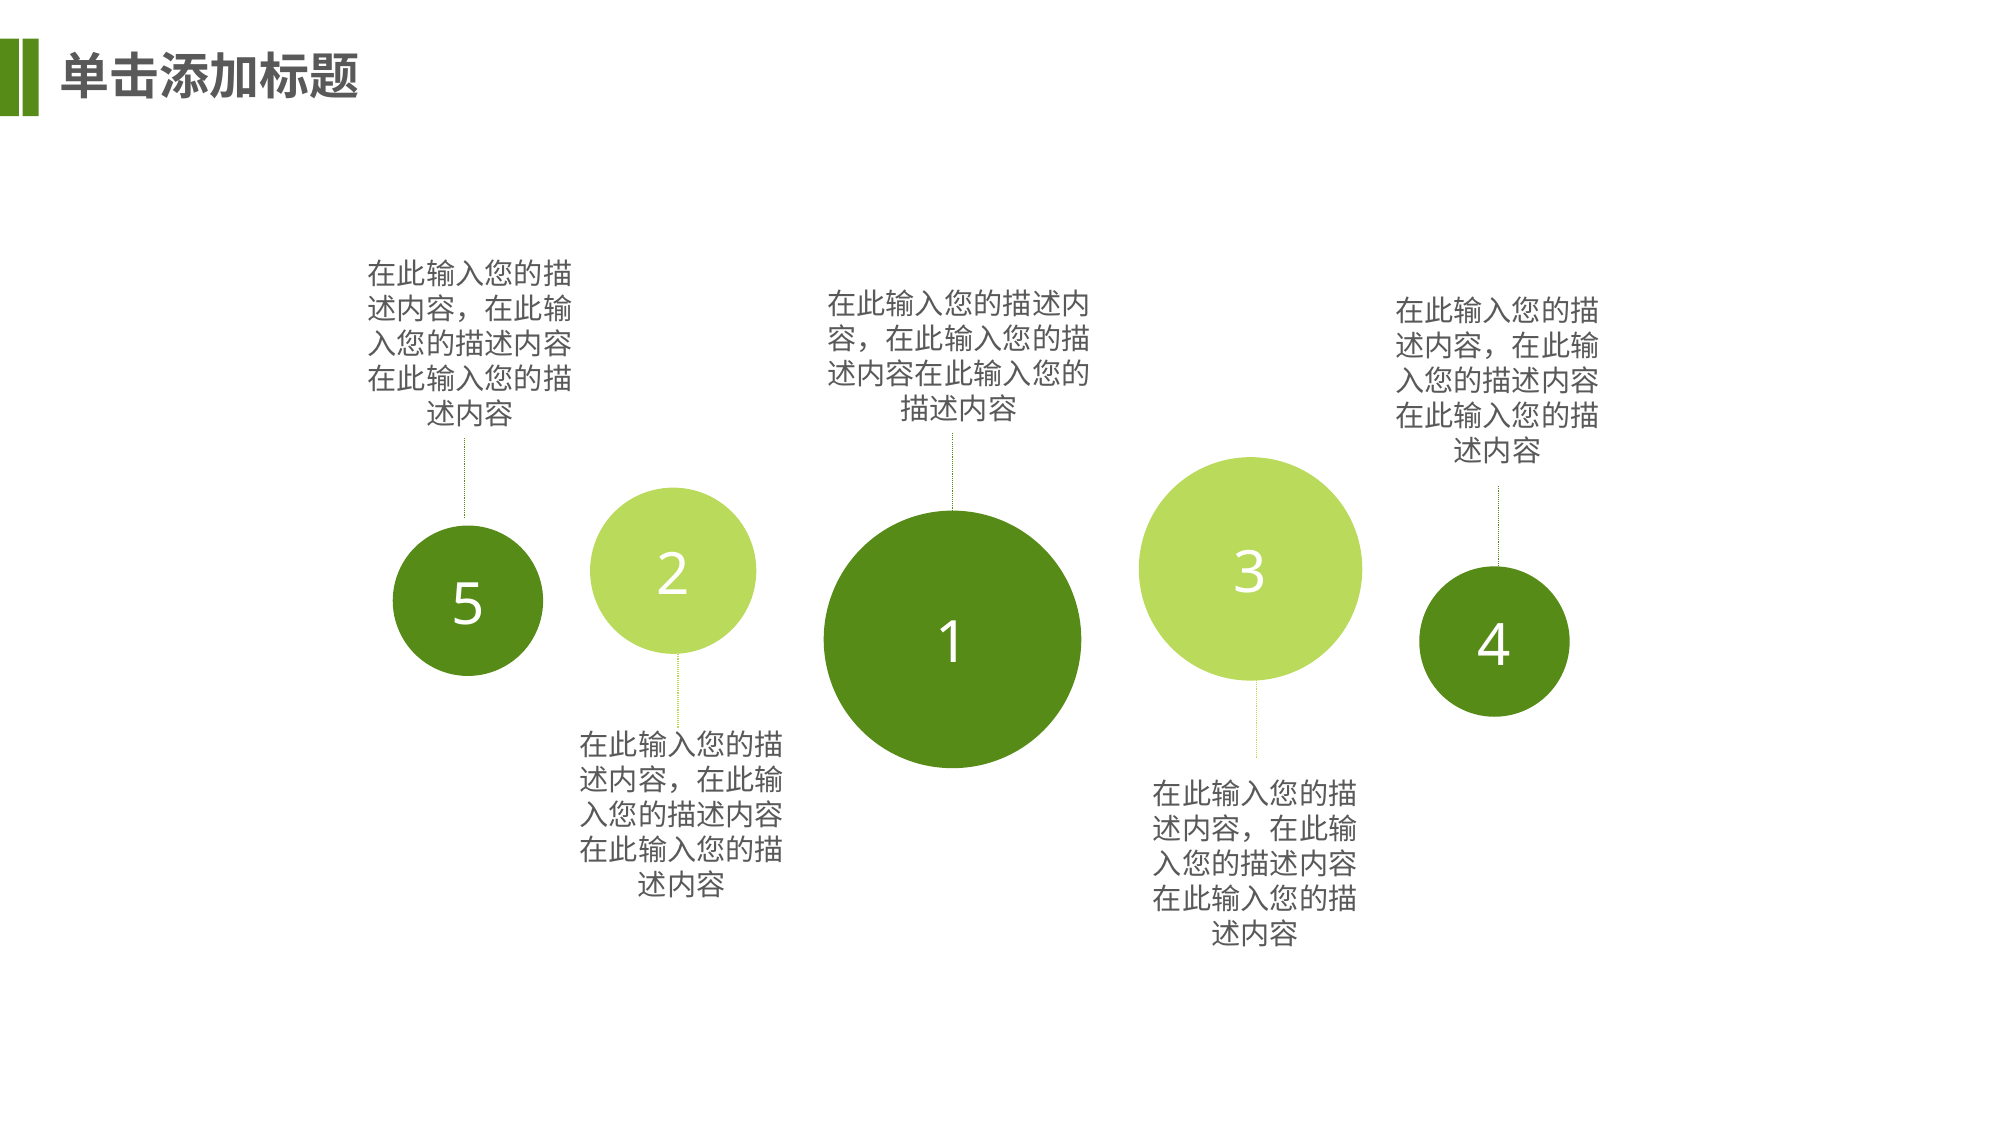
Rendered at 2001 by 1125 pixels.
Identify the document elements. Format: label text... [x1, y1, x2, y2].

text_box 4 [1418, 565, 1571, 718]
text_box 在此输入您的描述内容，在此输入您的描述内容在此输入您的描述内容 [343, 247, 598, 438]
text_box [0, 38, 20, 117]
text_box 单击添加标题 [44, 37, 540, 113]
text_box 5 [391, 524, 545, 677]
text_box 1 [822, 509, 1083, 770]
text_box 在此输入您的描述内容，在此输入您的描述内容在此输入您的描述内容 [808, 277, 1111, 433]
text_box [22, 38, 40, 117]
text_box 在此输入您的描述内容，在此输入您的描述内容在此输入您的描述内容 [1128, 768, 1383, 958]
text_box 3 [1137, 456, 1364, 682]
text_box 2 [589, 486, 758, 655]
text_box 在此输入您的描述内容，在此输入您的描述内容在此输入您的描述内容 [1370, 284, 1625, 475]
text_box 在此输入您的描述内容，在此输入您的描述内容在此输入您的描述内容 [554, 719, 809, 909]
